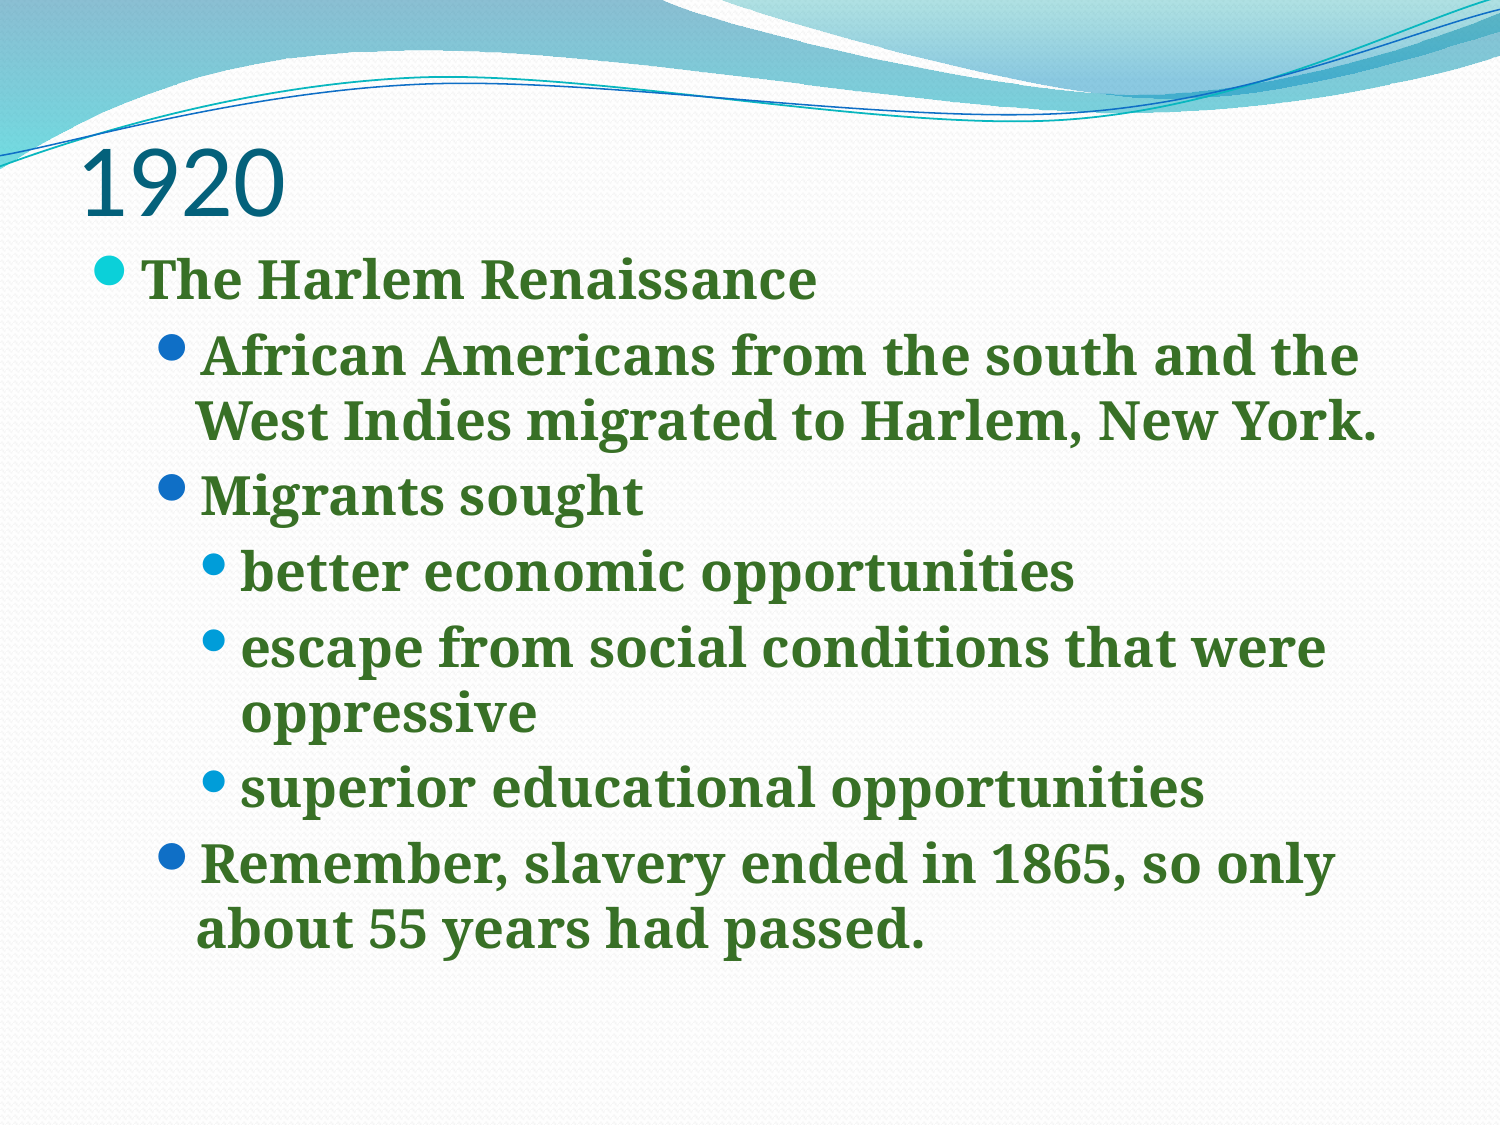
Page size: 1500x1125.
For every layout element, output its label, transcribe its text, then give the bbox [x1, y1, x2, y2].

list The Harlem Renaissance African Americans from the south and the West Indies migrated to Harlem, New York. Migrants sought better economic opportunities escape from social conditions that were oppressive superior educational opportunities Remember, slavery ended in 1865, so only about 55 years had passed. [74, 237, 1426, 1038]
title 1920 [74, 115, 1426, 237]
